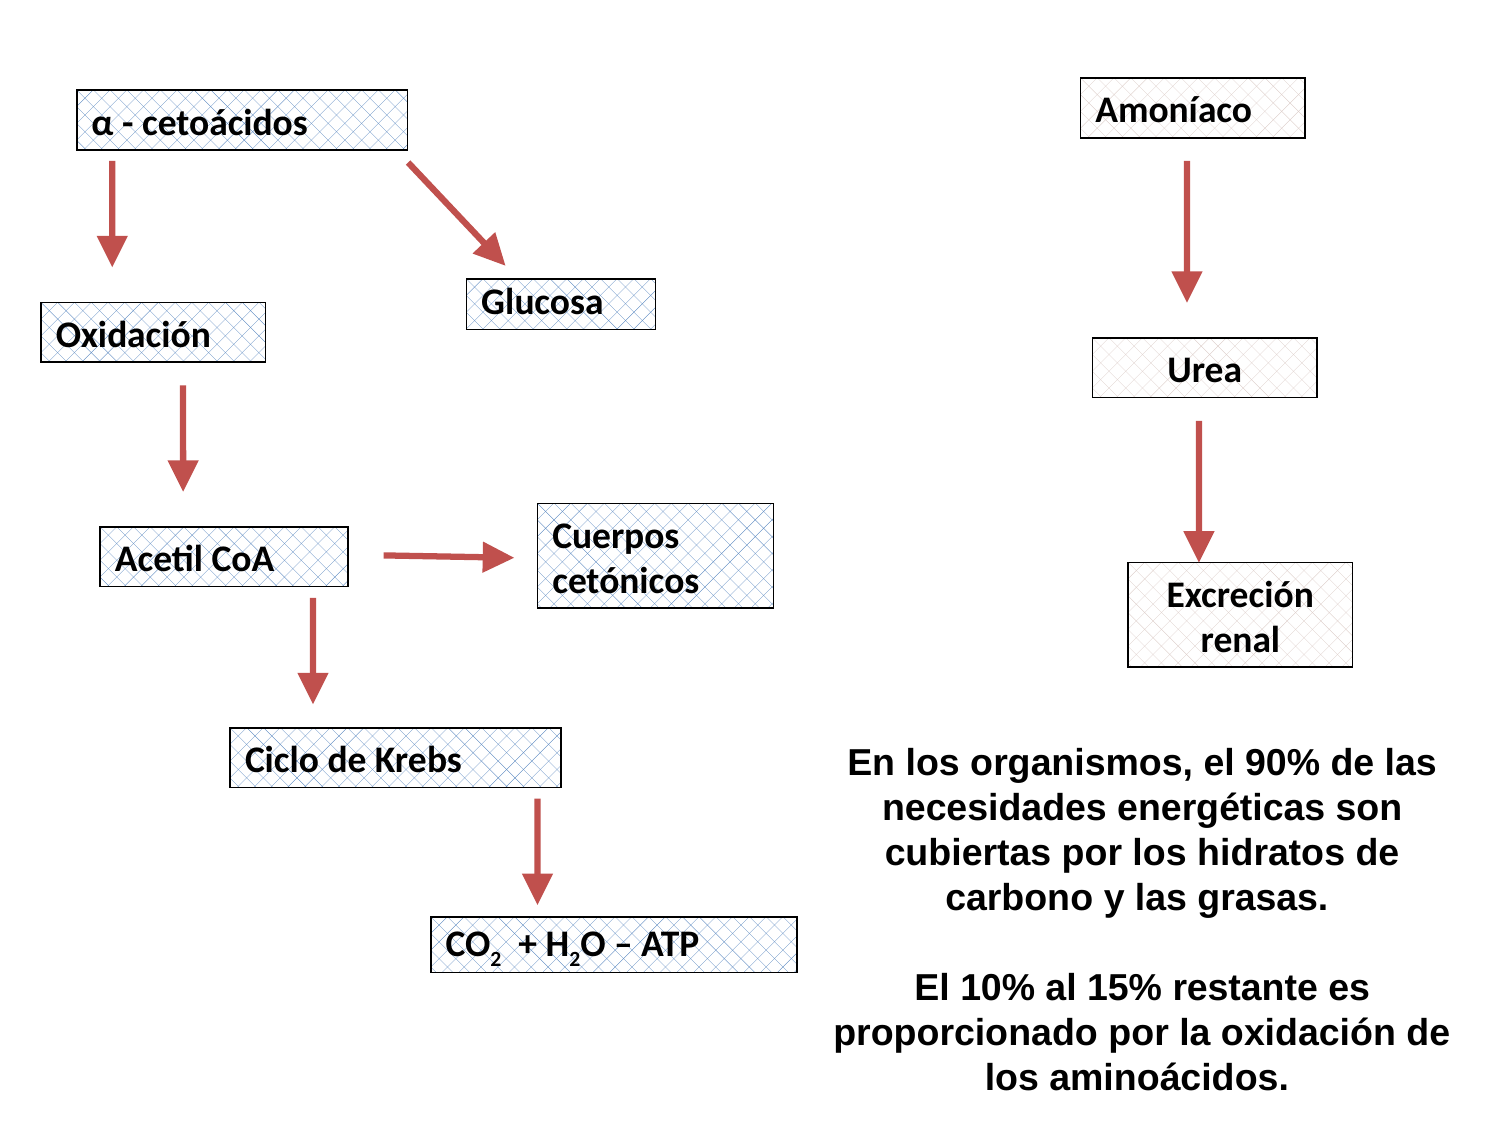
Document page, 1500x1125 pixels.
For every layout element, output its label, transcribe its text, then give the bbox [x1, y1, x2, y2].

text_box Cuerpos cetónicos [537, 503, 774, 609]
text_box [383, 547, 515, 568]
text_box Amoníaco [1080, 78, 1306, 138]
text_box Ciclo de Krebs [230, 727, 561, 788]
text_box [1176, 160, 1198, 303]
text_box Glucosa [466, 278, 656, 330]
text_box [101, 160, 123, 268]
text_box [172, 385, 194, 492]
text_box [1188, 420, 1210, 563]
text_box [408, 162, 506, 266]
text_box Excreción renal [1128, 562, 1353, 668]
text_box α - cetoácidos [76, 90, 408, 150]
text_box Acetil CoA [100, 527, 349, 587]
text_box En los organismos, el 90% de las necesidades energéticas son cubiertas por los hidratos de carbono y las grasas. El 10% al 15% restante es proporcionado por la oxidación de los aminoácidos. [802, 730, 1483, 1106]
text_box [302, 597, 324, 705]
text_box Oxidación [41, 302, 266, 363]
text_box [527, 798, 548, 905]
text_box CO2 + H2O – ATP [430, 916, 798, 973]
text_box Urea [1092, 337, 1317, 398]
